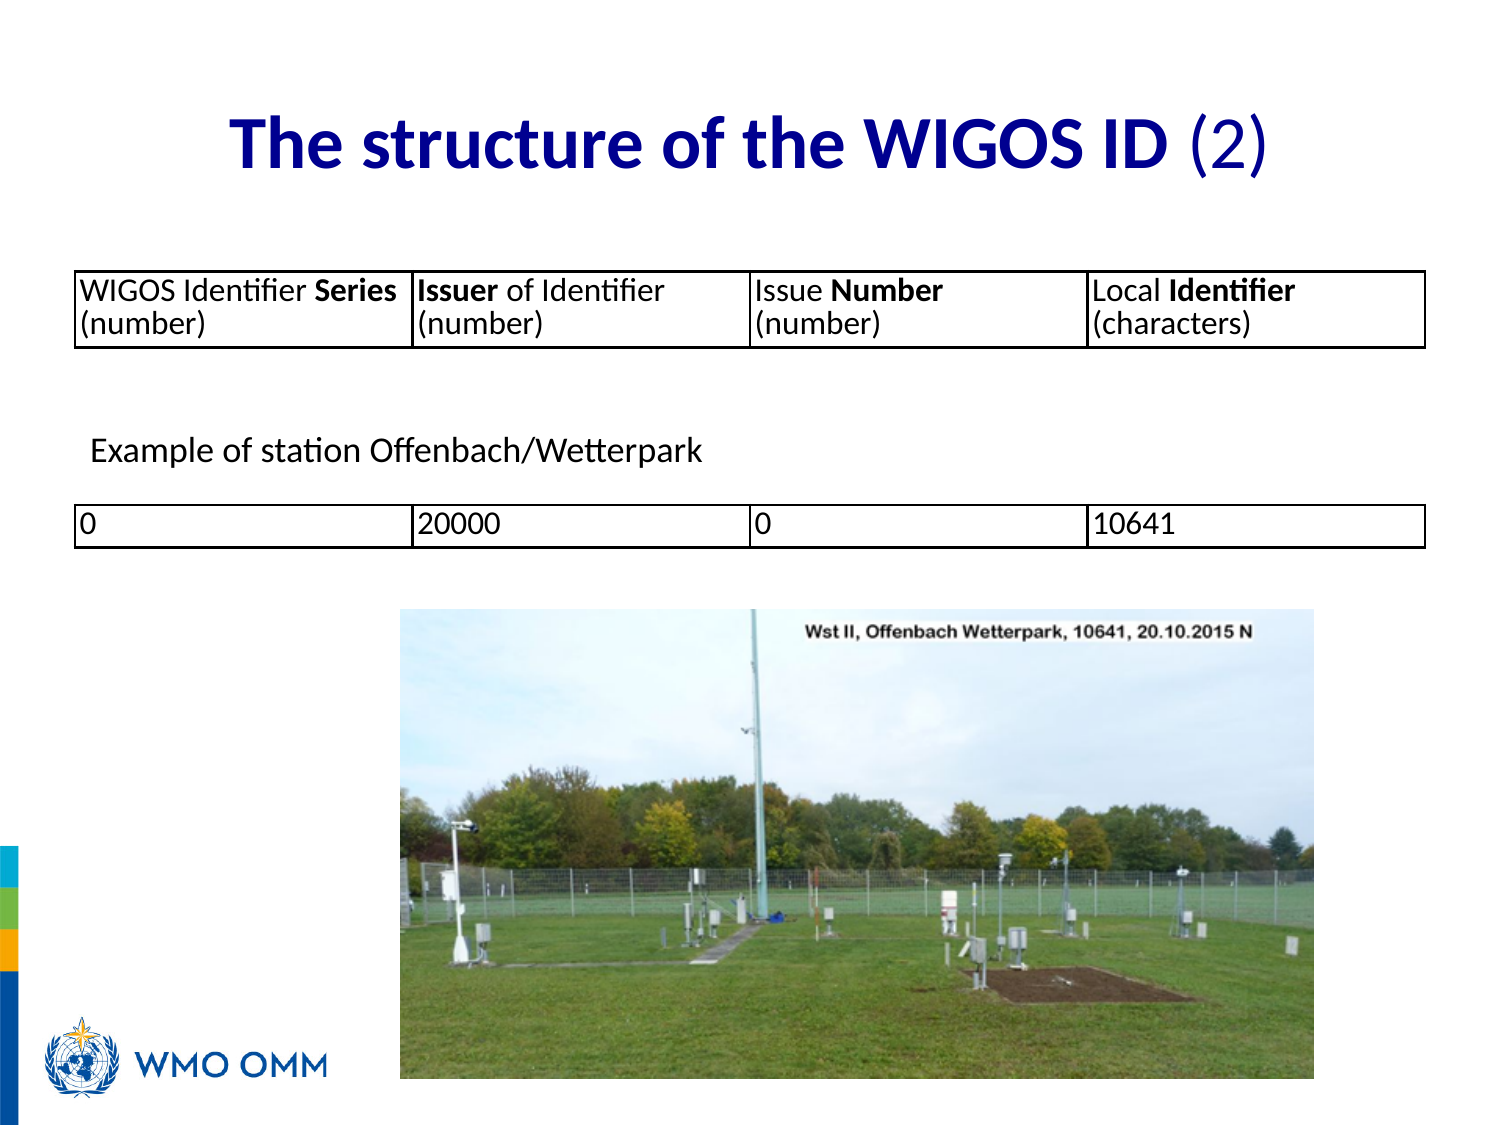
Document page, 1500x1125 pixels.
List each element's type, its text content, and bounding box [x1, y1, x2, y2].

list Example of station Offenbach/Wetterpark [75, 418, 1425, 478]
title The structure of the WIGOS ID (2) [75, 45, 1425, 233]
table_header 0 [76, 506, 411, 546]
table_header Local Identifier (characters) [1089, 273, 1424, 346]
table_header 10641 [1089, 506, 1424, 546]
table_header Issue Number (number) [751, 273, 1086, 346]
picture [400, 609, 1314, 1080]
table_header WIGOS Identifier Series (number) [76, 273, 411, 346]
picture [0, 845, 327, 1125]
table_header Issuer of Identifier (number) [414, 273, 749, 346]
table_header 20000 [414, 506, 749, 546]
table_header 0 [751, 506, 1086, 546]
